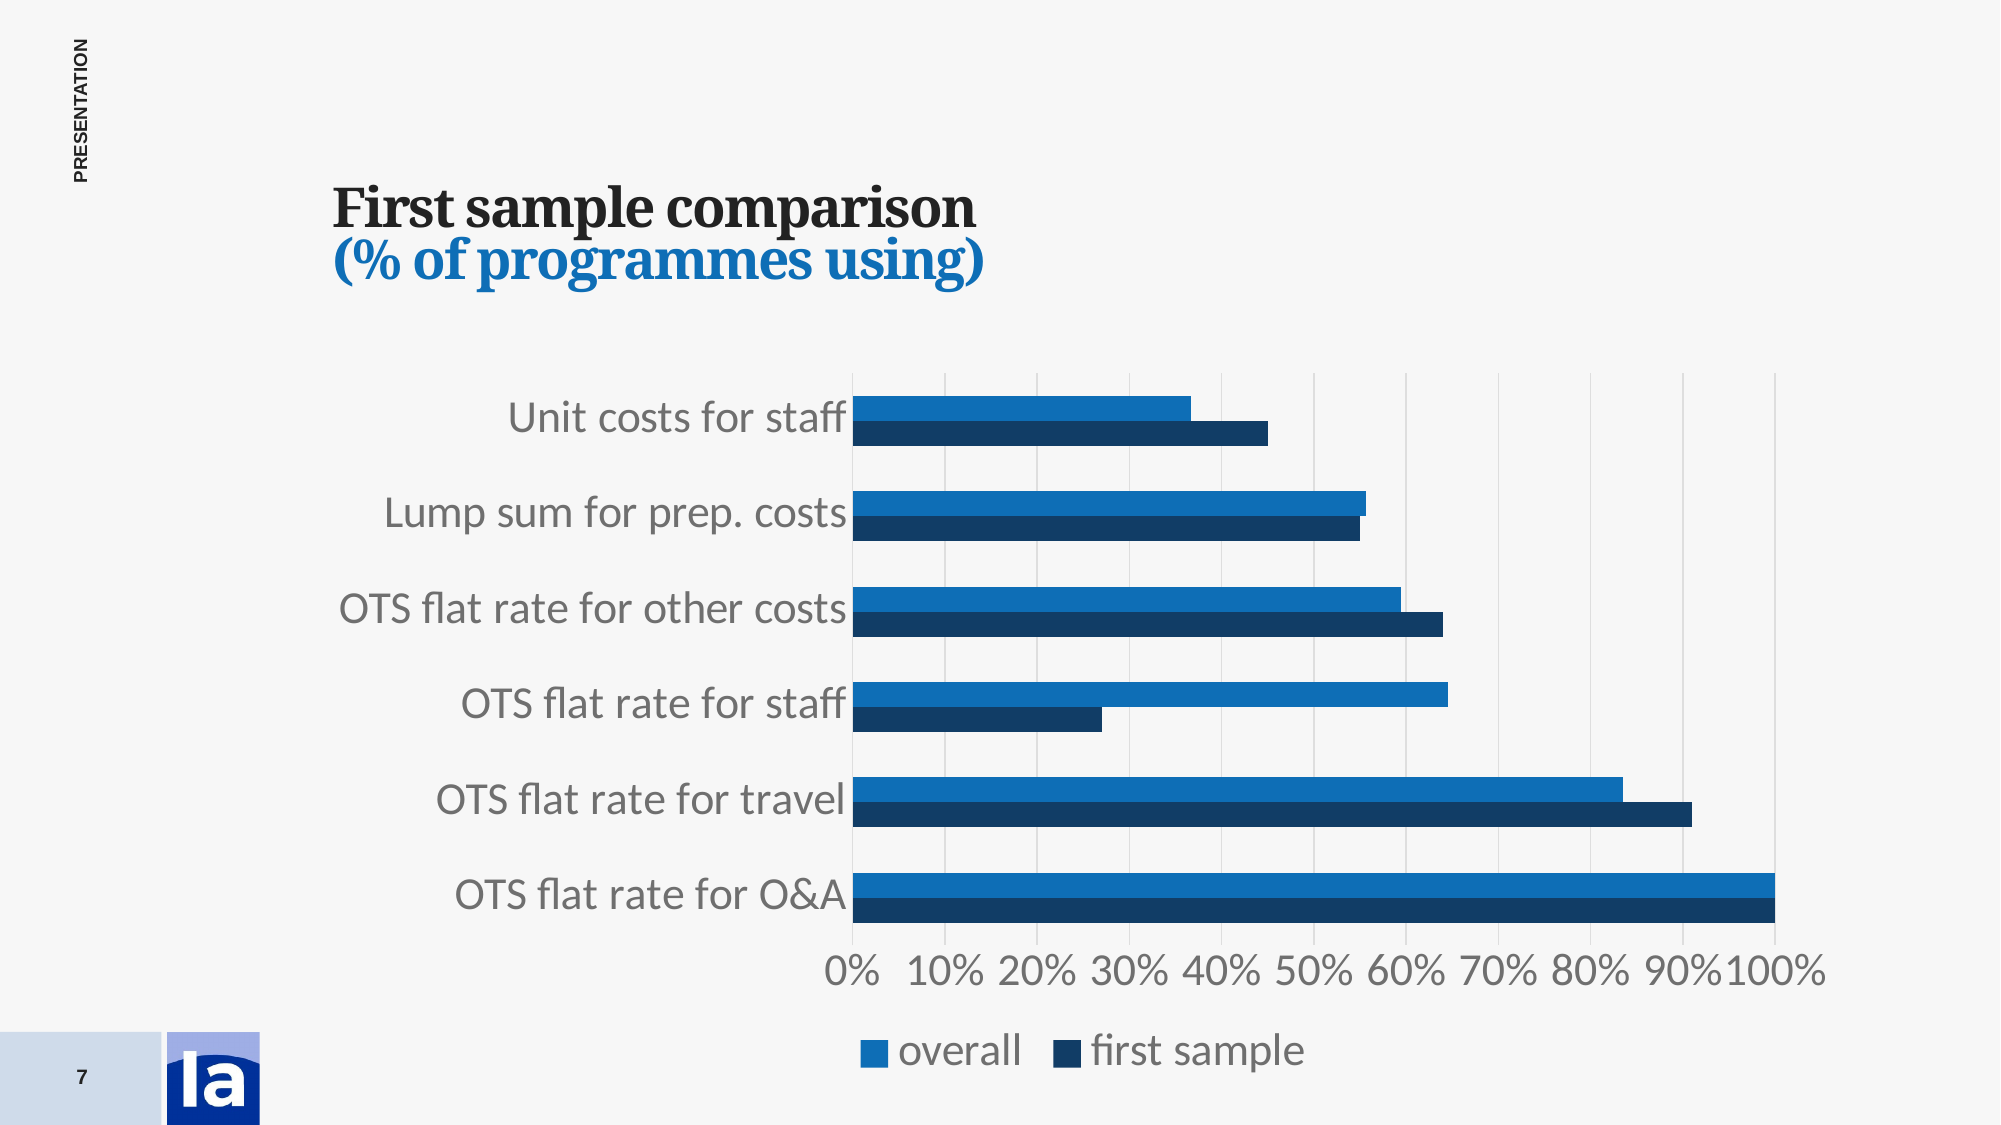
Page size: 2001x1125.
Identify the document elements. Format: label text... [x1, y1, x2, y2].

picture [167, 1032, 260, 1125]
title First sample comparison (% of programmes using) [332, 153, 1835, 358]
chart [307, 358, 1858, 1086]
